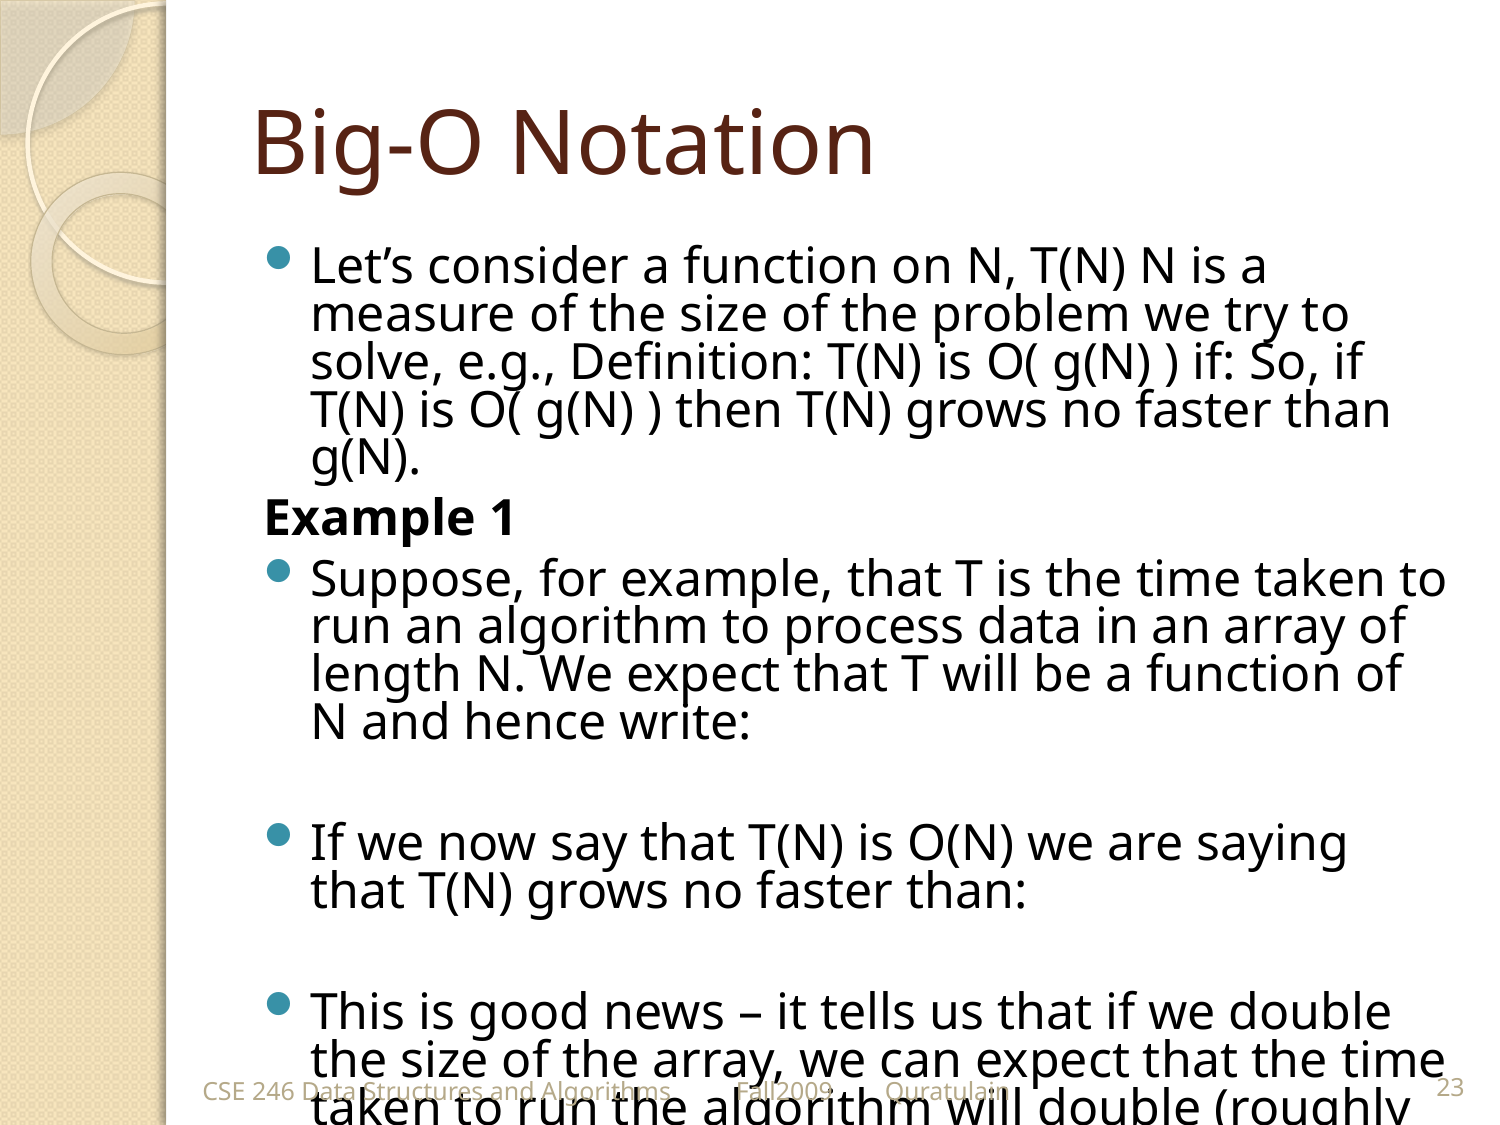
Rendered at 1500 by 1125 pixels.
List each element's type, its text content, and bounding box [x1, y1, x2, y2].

footer CSE 246 Data Structures and Algorithms Fall2009 Quratulain [187, 1034, 1413, 1113]
list Let’s consider a function on N, T(N) N is a measure of the size of the problem we try to solve, e.g., Definition: T(N) is O( g(N) ) if: So, if T(N) is O( g(N) ) then T(N) grows no faster than g(N). Example 1 Suppose, for example, that T is the time taken to run an algorithm to process data in an array of length N. We expect that T will be a function of N and hence write: If we now say that T(N) is O(N) we are saying that T(N) grows no faster than: This is good news – it tells us that if we double the size of the array, we can expect that the time taken to run the algorithm will double (roughly speaking). [235, 237, 1466, 1025]
slide_number 23 [1413, 1034, 1488, 1113]
title Big-O Notation [235, 45, 1466, 233]
